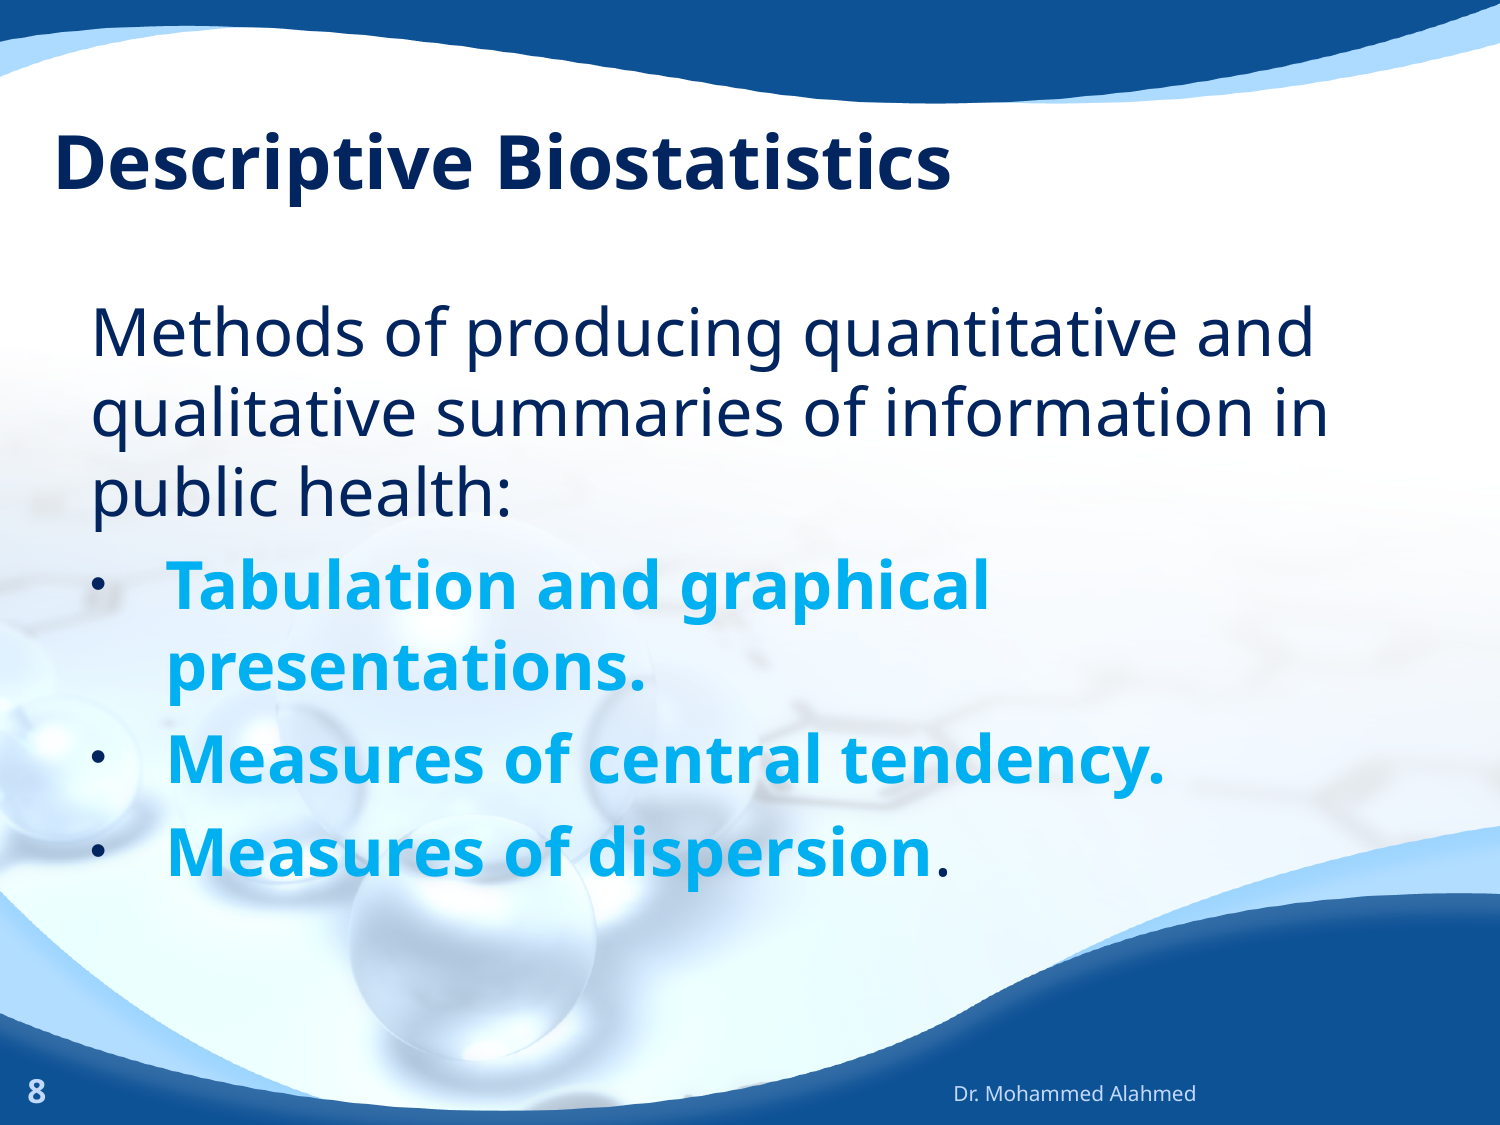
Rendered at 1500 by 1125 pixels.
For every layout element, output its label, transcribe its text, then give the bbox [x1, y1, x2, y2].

picture [0, 0, 1500, 1125]
title Descriptive Biostatistics [37, 107, 1388, 213]
list Methods of producing quantitative and qualitative summaries of information in public health: Tabulation and graphical presentations. Measures of central tendency. Measures of dispersion. [75, 282, 1425, 1075]
footer Dr. Mohammed Alahmed [837, 1073, 1313, 1125]
slide_number 8 [12, 1062, 363, 1123]
